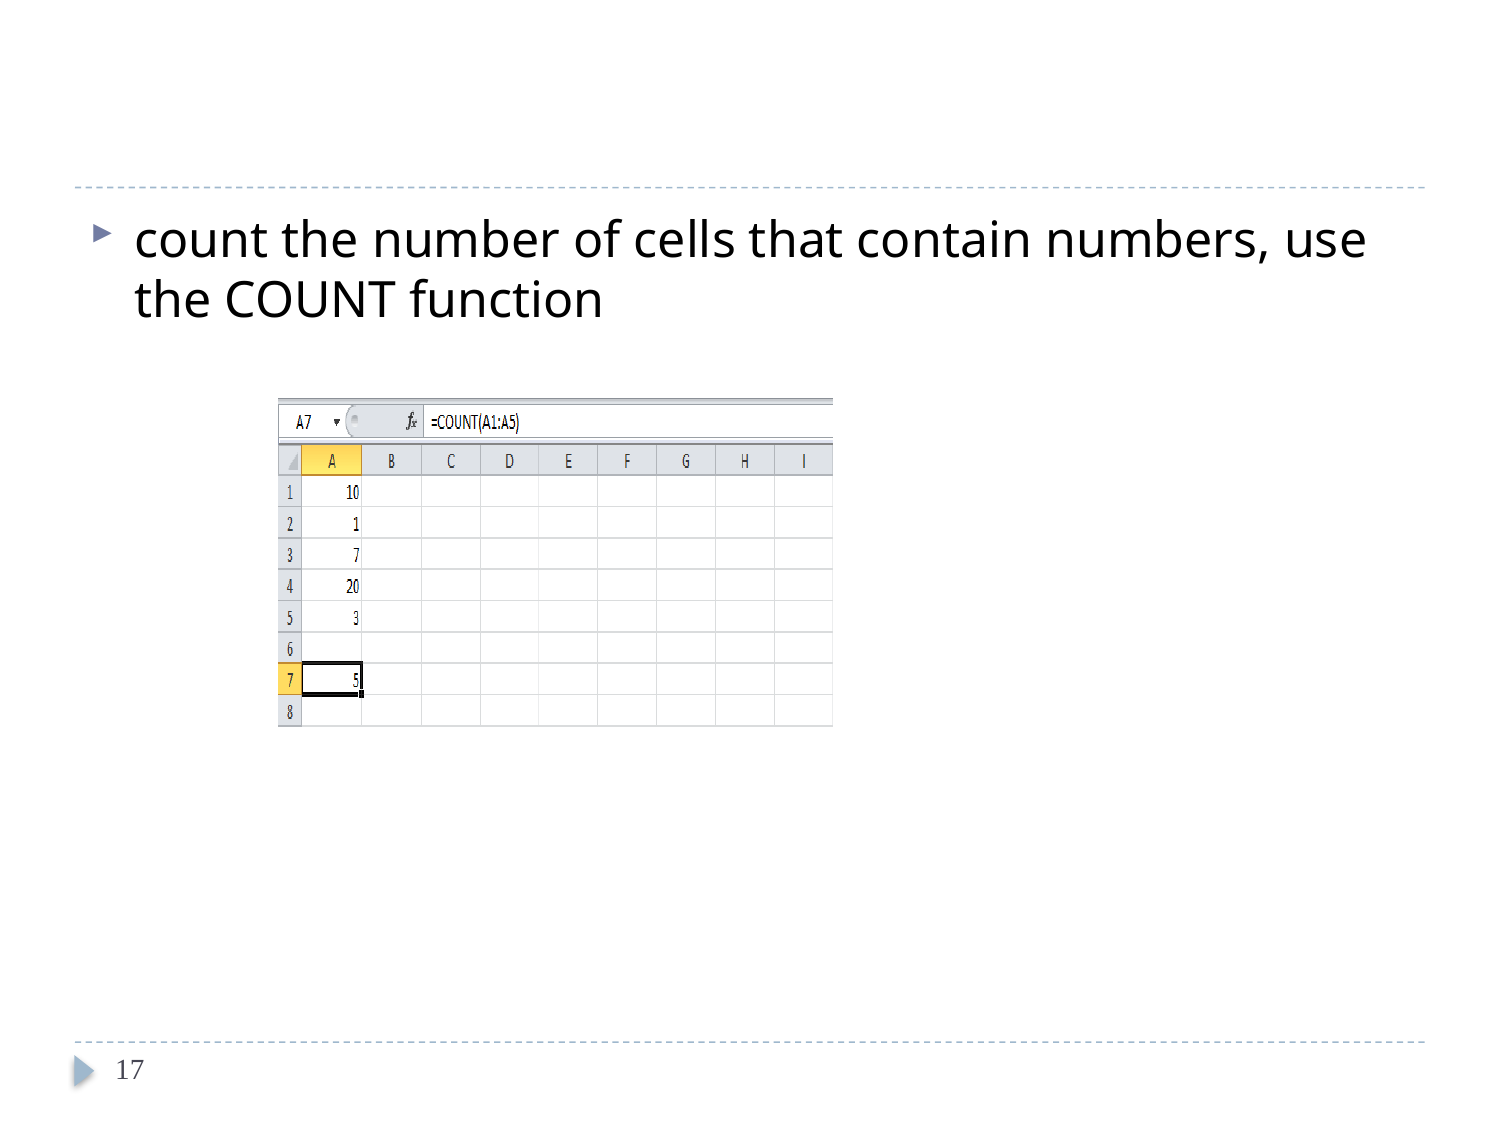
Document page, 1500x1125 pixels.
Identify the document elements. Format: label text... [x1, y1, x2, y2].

picture [277, 398, 833, 727]
slide_number 17 [100, 1042, 426, 1103]
list count the number of cells that contain numbers, use the COUNT function [74, 199, 1426, 1011]
